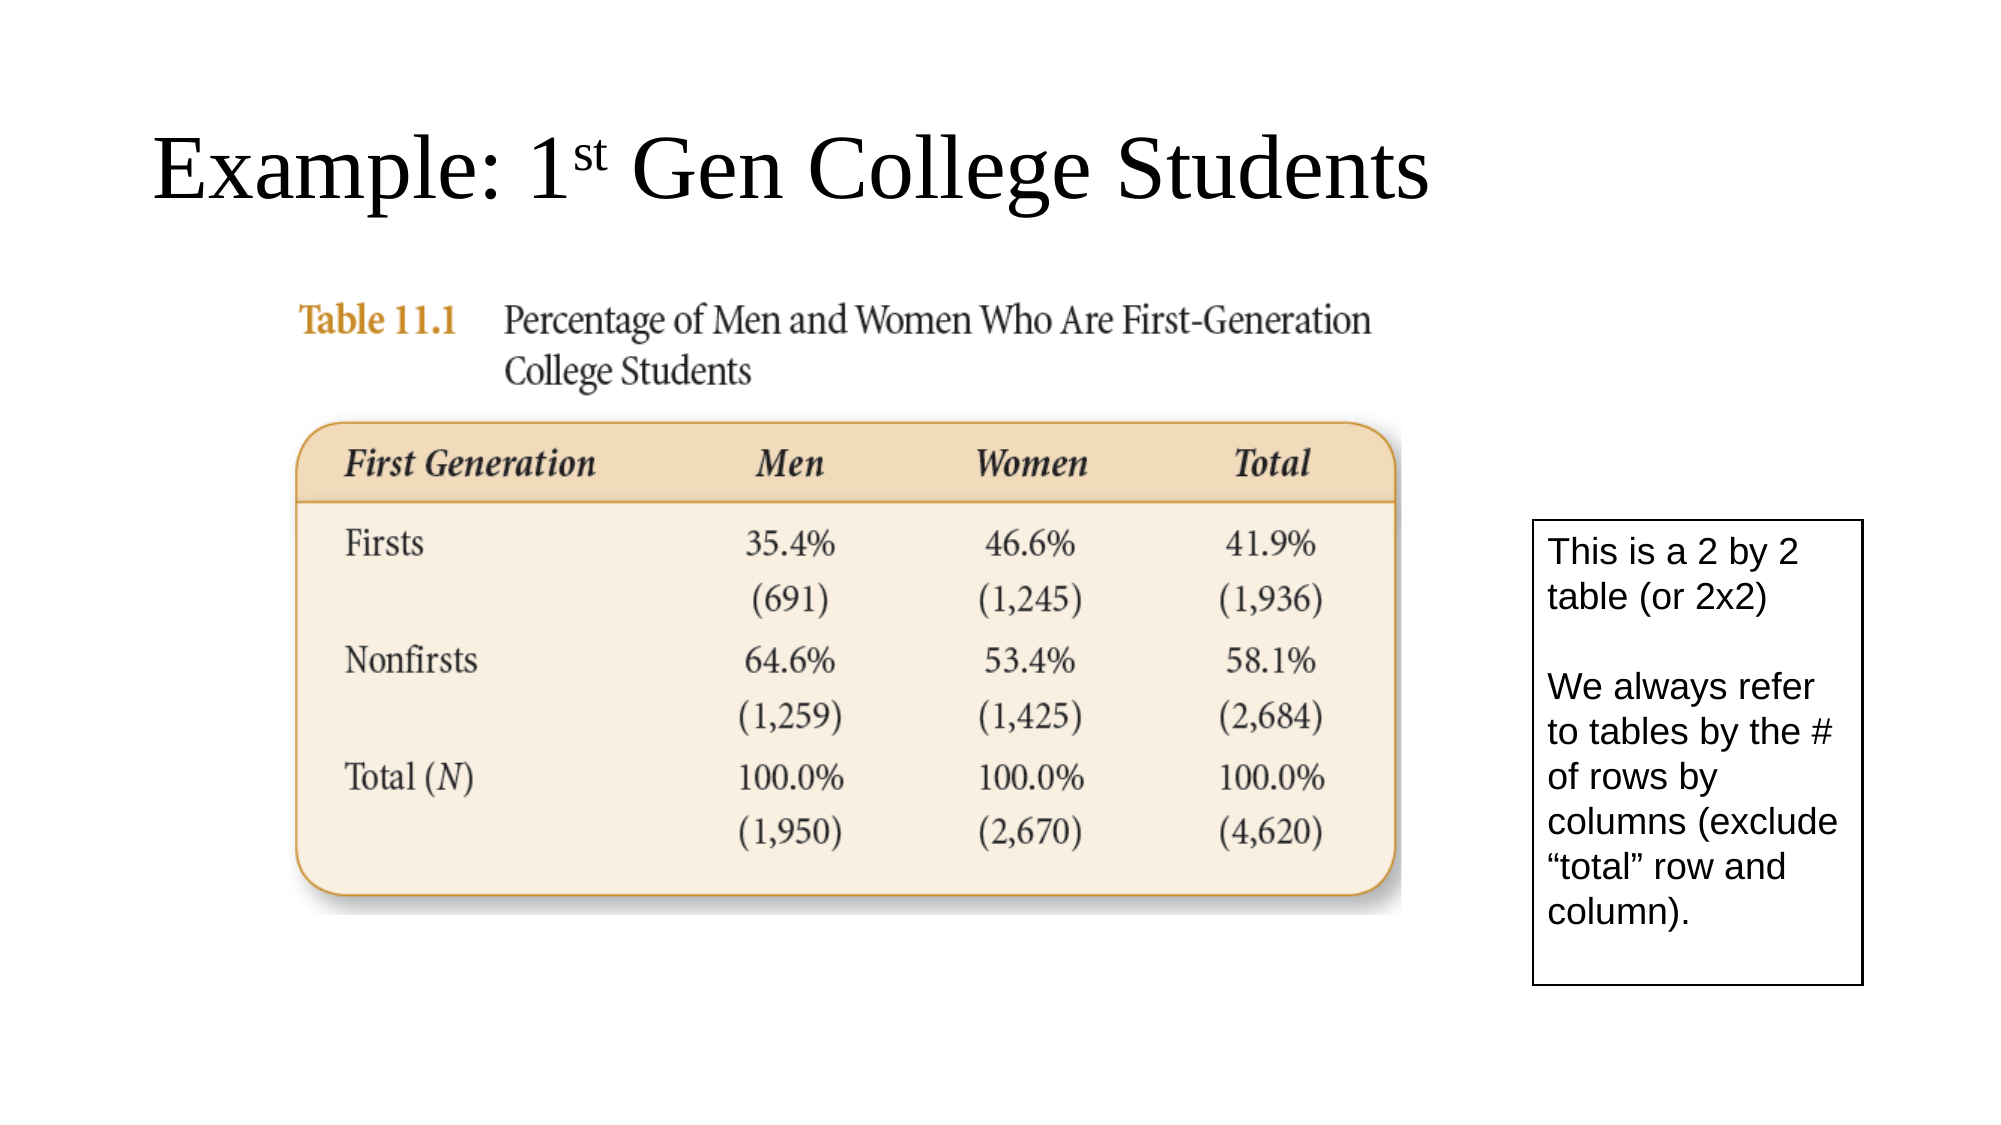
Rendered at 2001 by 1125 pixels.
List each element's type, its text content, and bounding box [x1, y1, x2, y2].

title Example: 1st Gen College Students [137, 59, 1863, 278]
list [288, 277, 1402, 915]
text_box This is a 2 by 2 table (or 2x2) We always refer to tables by the # of rows by columns (exclude “total” row and column). [1532, 519, 1864, 986]
